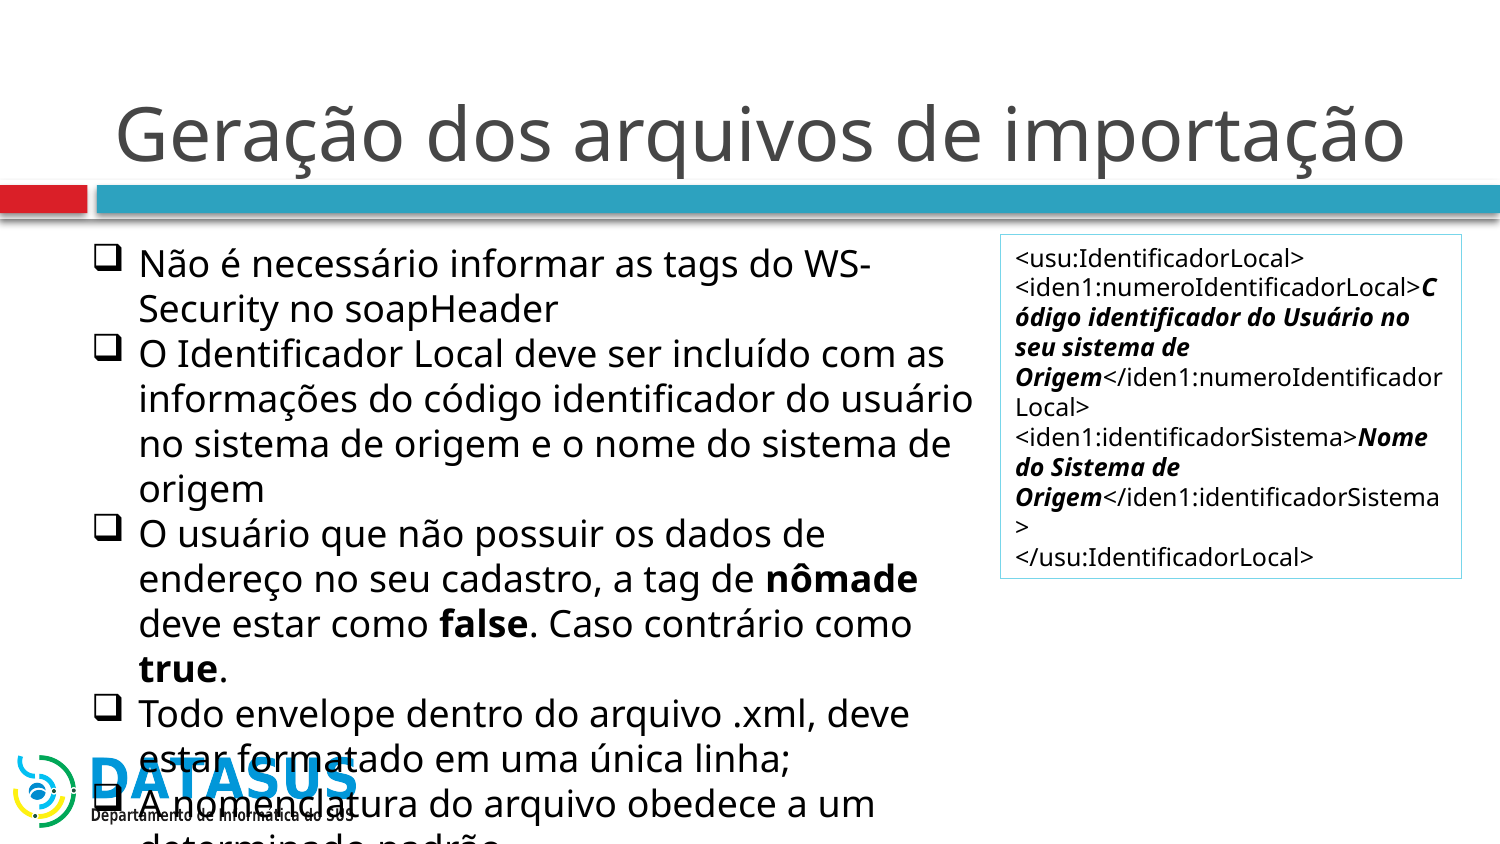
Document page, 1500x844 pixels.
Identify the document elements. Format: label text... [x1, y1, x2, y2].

picture [13, 755, 76, 828]
text_box Não é necessário informar as tags do WS-Security no soapHeader O Identificador Local deve ser incluído com as informações do código identificador do usuário no sistema de origem e o nome do sistema de origem O usuário que não possuir os dados de endereço no seu cadastro, a tag de nômade deve estar como false. Caso contrário como true. Todo envelope dentro do arquivo .xml, deve estar formatado em uma única linha; A nomenclatura do arquivo obedece a um determinado padrão. [76, 232, 998, 844]
text_box <usu:IdentificadorLocal> <iden1:numeroIdentificadorLocal>Código identificador do Usuário no seu sistema de Origem</iden1:numeroIdentificadorLocal> <iden1:identificadorSistema>Nome do Sistema de Origem</iden1:identificadorSistema> </usu:IdentificadorLocal> [1000, 234, 1462, 579]
title Geração dos arquivos de importação [99, 19, 1438, 185]
